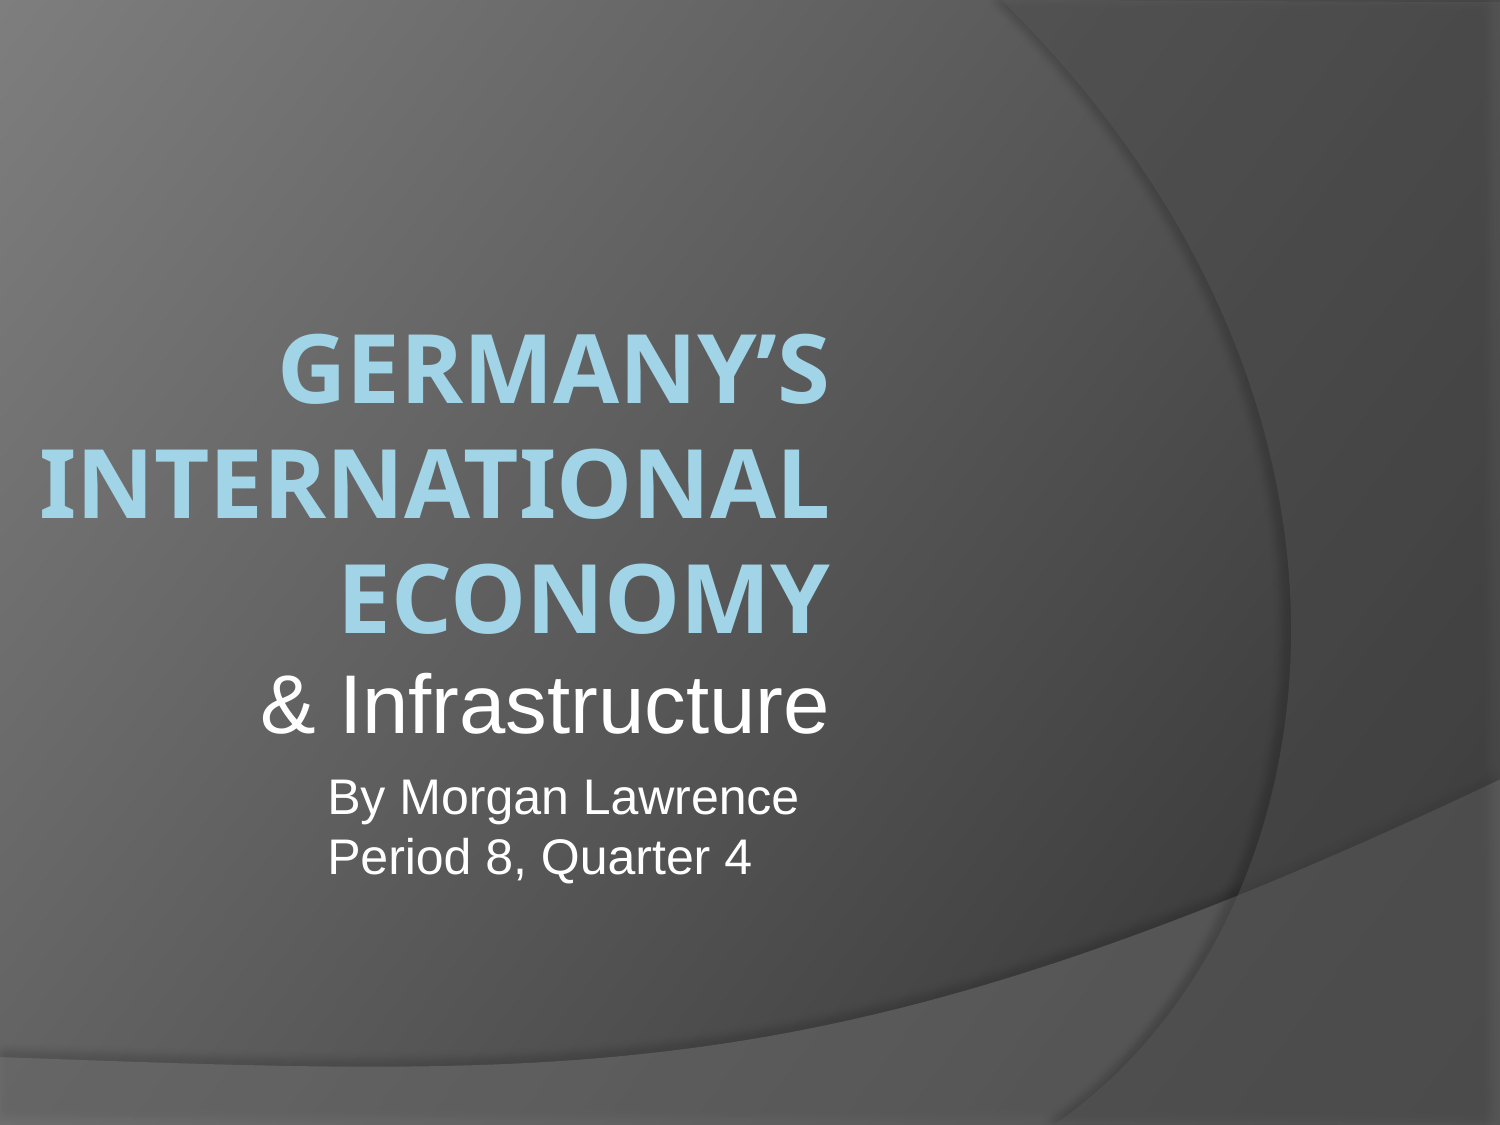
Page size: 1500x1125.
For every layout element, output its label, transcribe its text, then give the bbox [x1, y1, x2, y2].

subtitle & Infrastructure [0, 462, 838, 750]
text_box By Morgan Lawrence Period 8, Quarter 4 [312, 756, 1338, 892]
title Germany’s International economy [0, 299, 838, 462]
